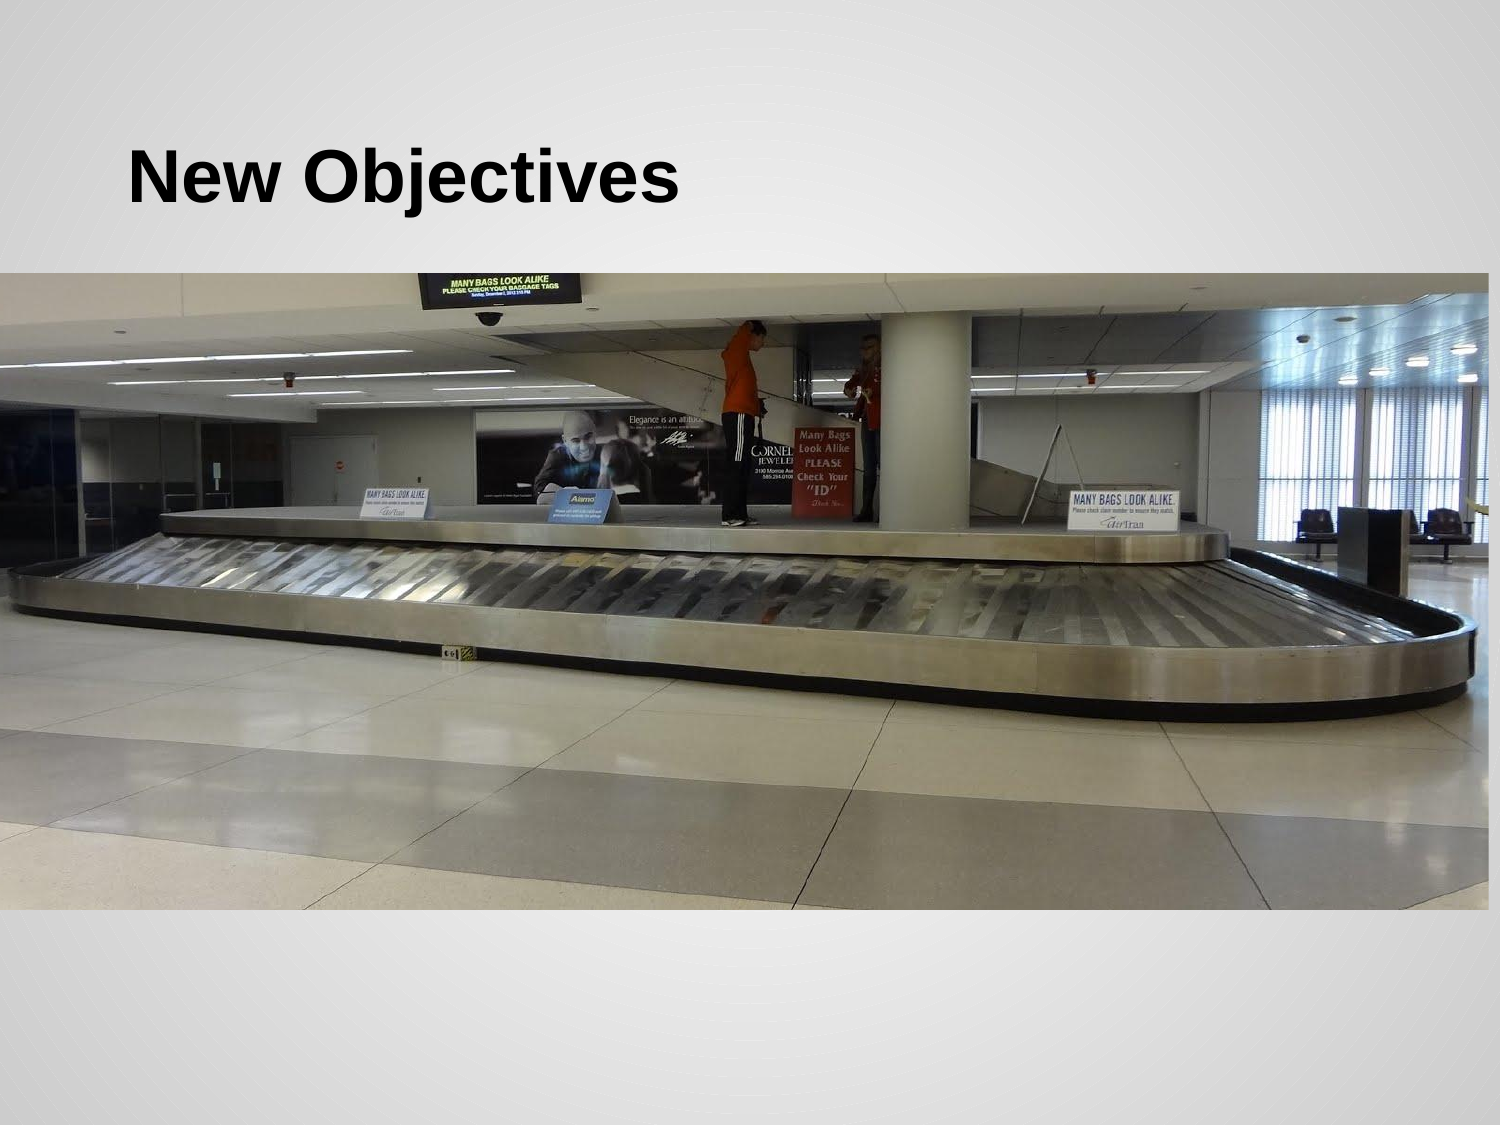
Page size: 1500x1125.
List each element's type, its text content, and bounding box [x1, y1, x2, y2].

title New Objectives [75, 45, 1425, 233]
text_box [0, 273, 1489, 910]
